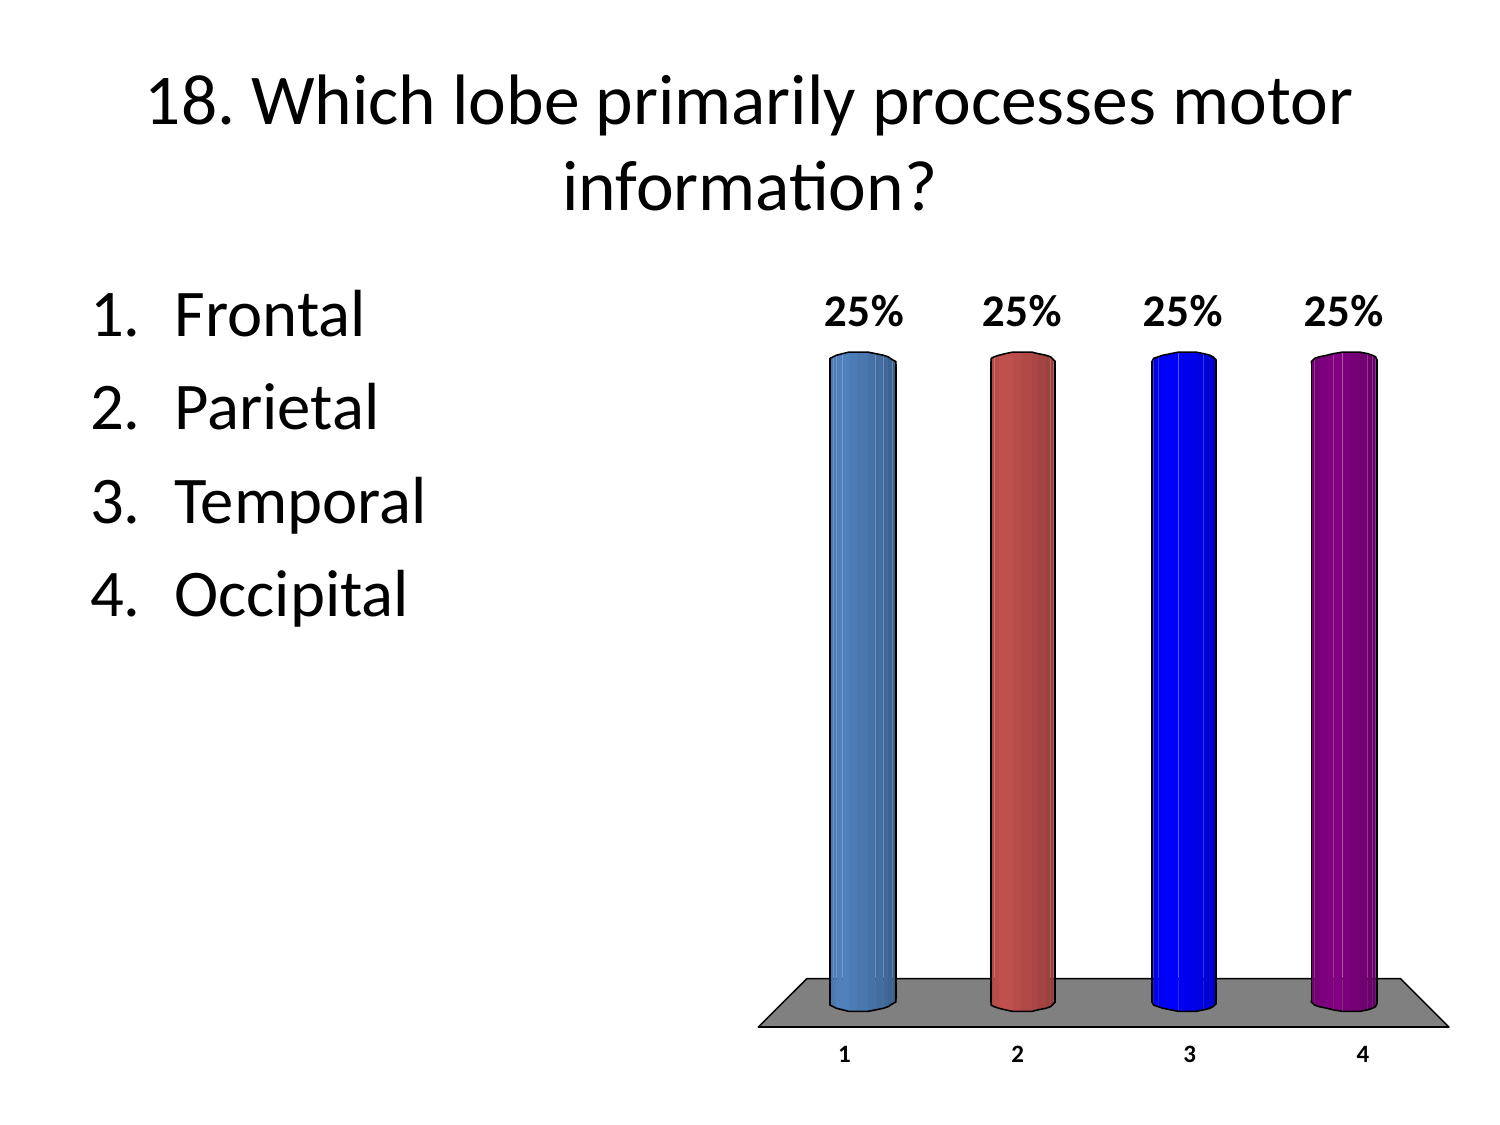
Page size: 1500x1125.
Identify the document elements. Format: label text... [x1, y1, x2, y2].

list Frontal Parietal Temporal Occipital [75, 262, 750, 1005]
title 18. Which lobe primarily processes motor information? [75, 45, 1425, 233]
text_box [739, 270, 1490, 1115]
